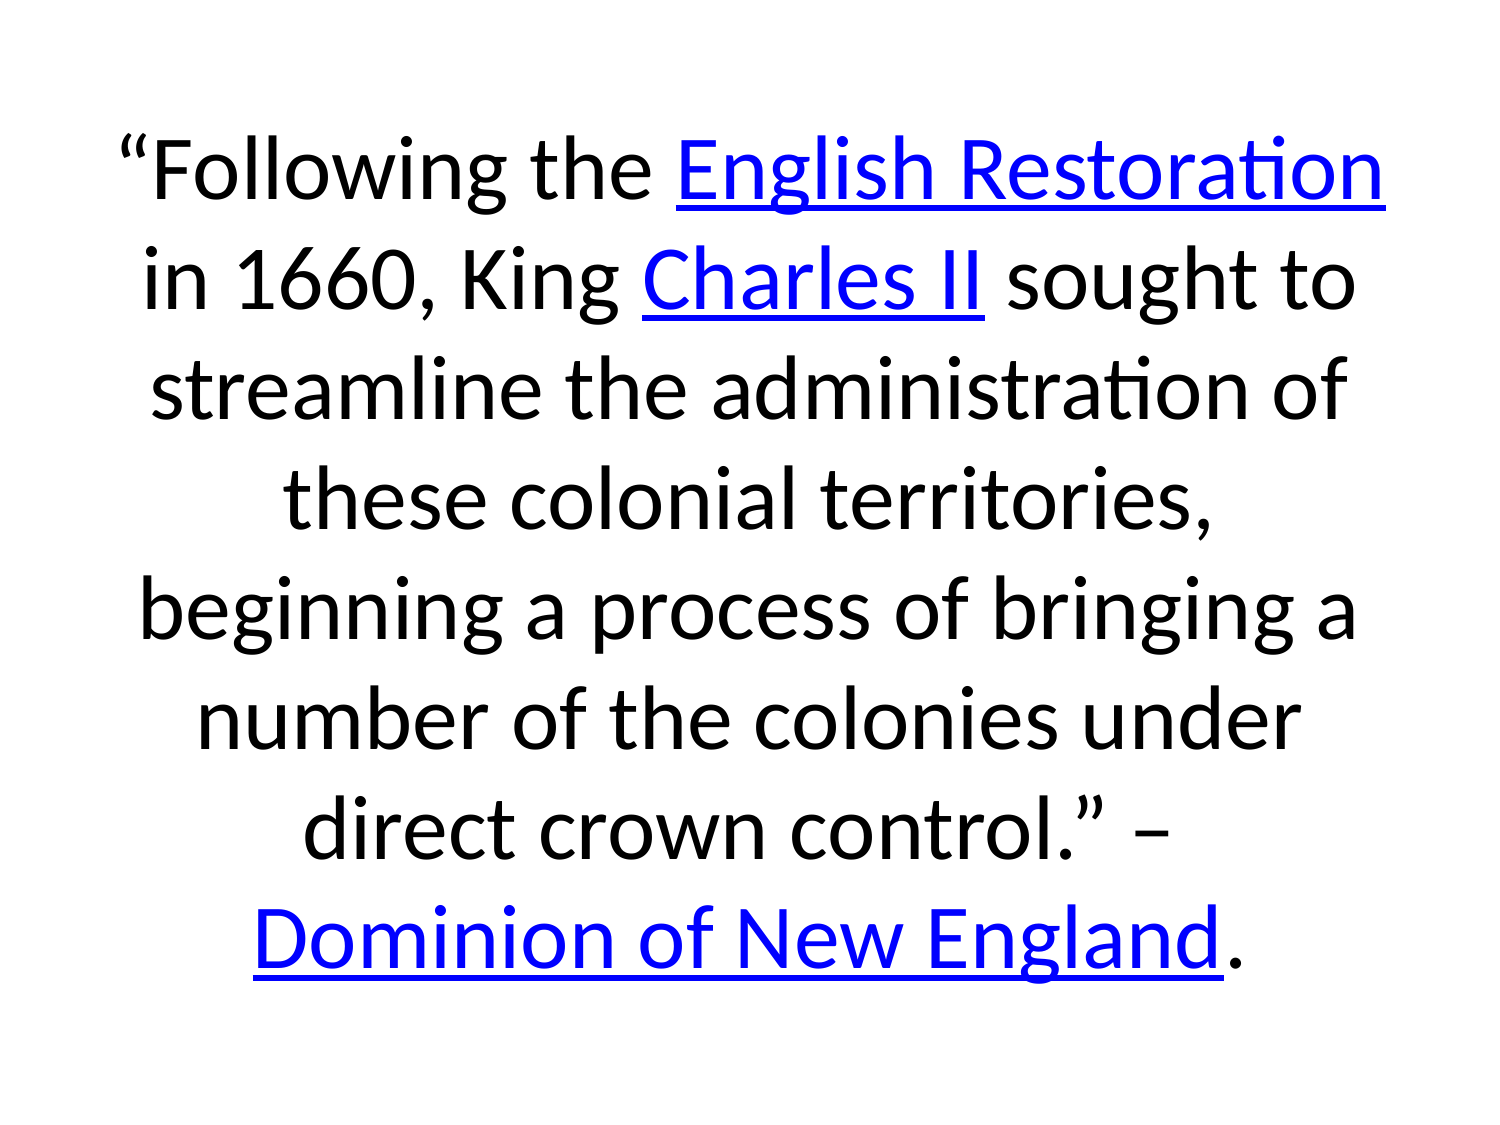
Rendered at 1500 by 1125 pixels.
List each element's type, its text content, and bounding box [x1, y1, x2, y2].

title “Following the English Restoration in 1660, King Charles II sought to streamline the administration of these colonial territories, beginning a process of bringing a number of the colonies under direct crown control.” – Dominion of New England. [74, 44, 1426, 1051]
